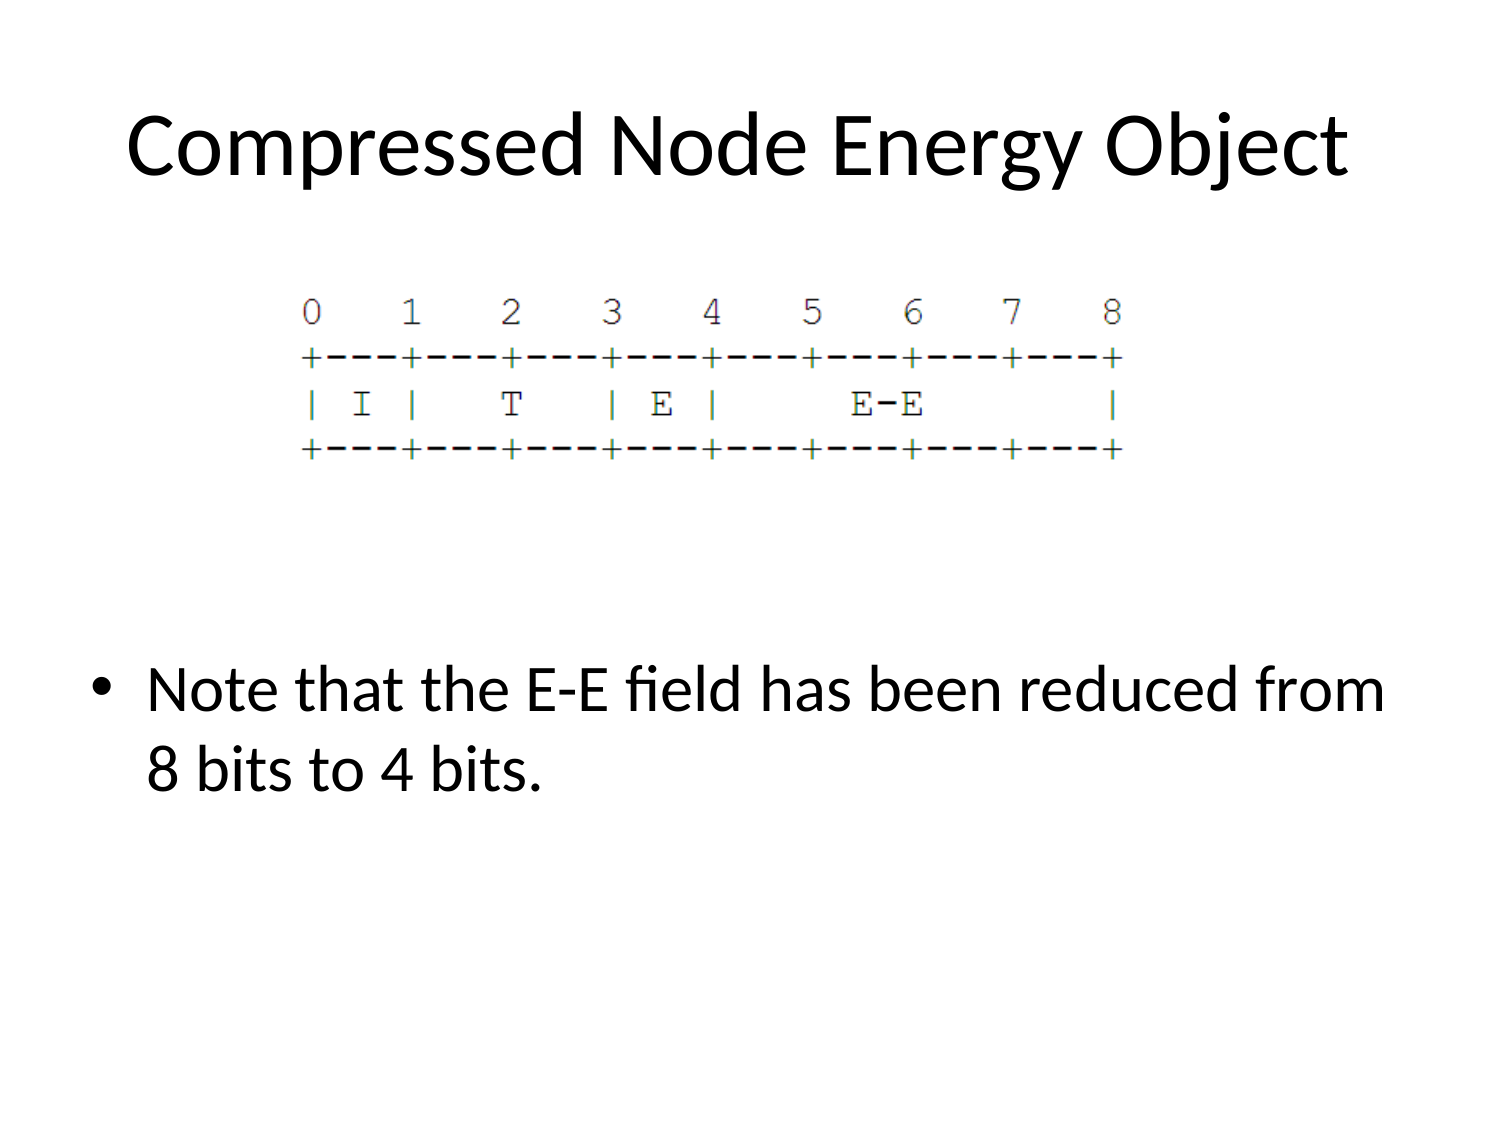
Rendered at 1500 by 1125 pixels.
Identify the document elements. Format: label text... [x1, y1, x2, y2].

title Compressed Node Energy Object [75, 45, 1425, 233]
picture [262, 274, 1166, 499]
list Note that the E-E field has been reduced from 8 bits to 4 bits. [75, 637, 1425, 1005]
